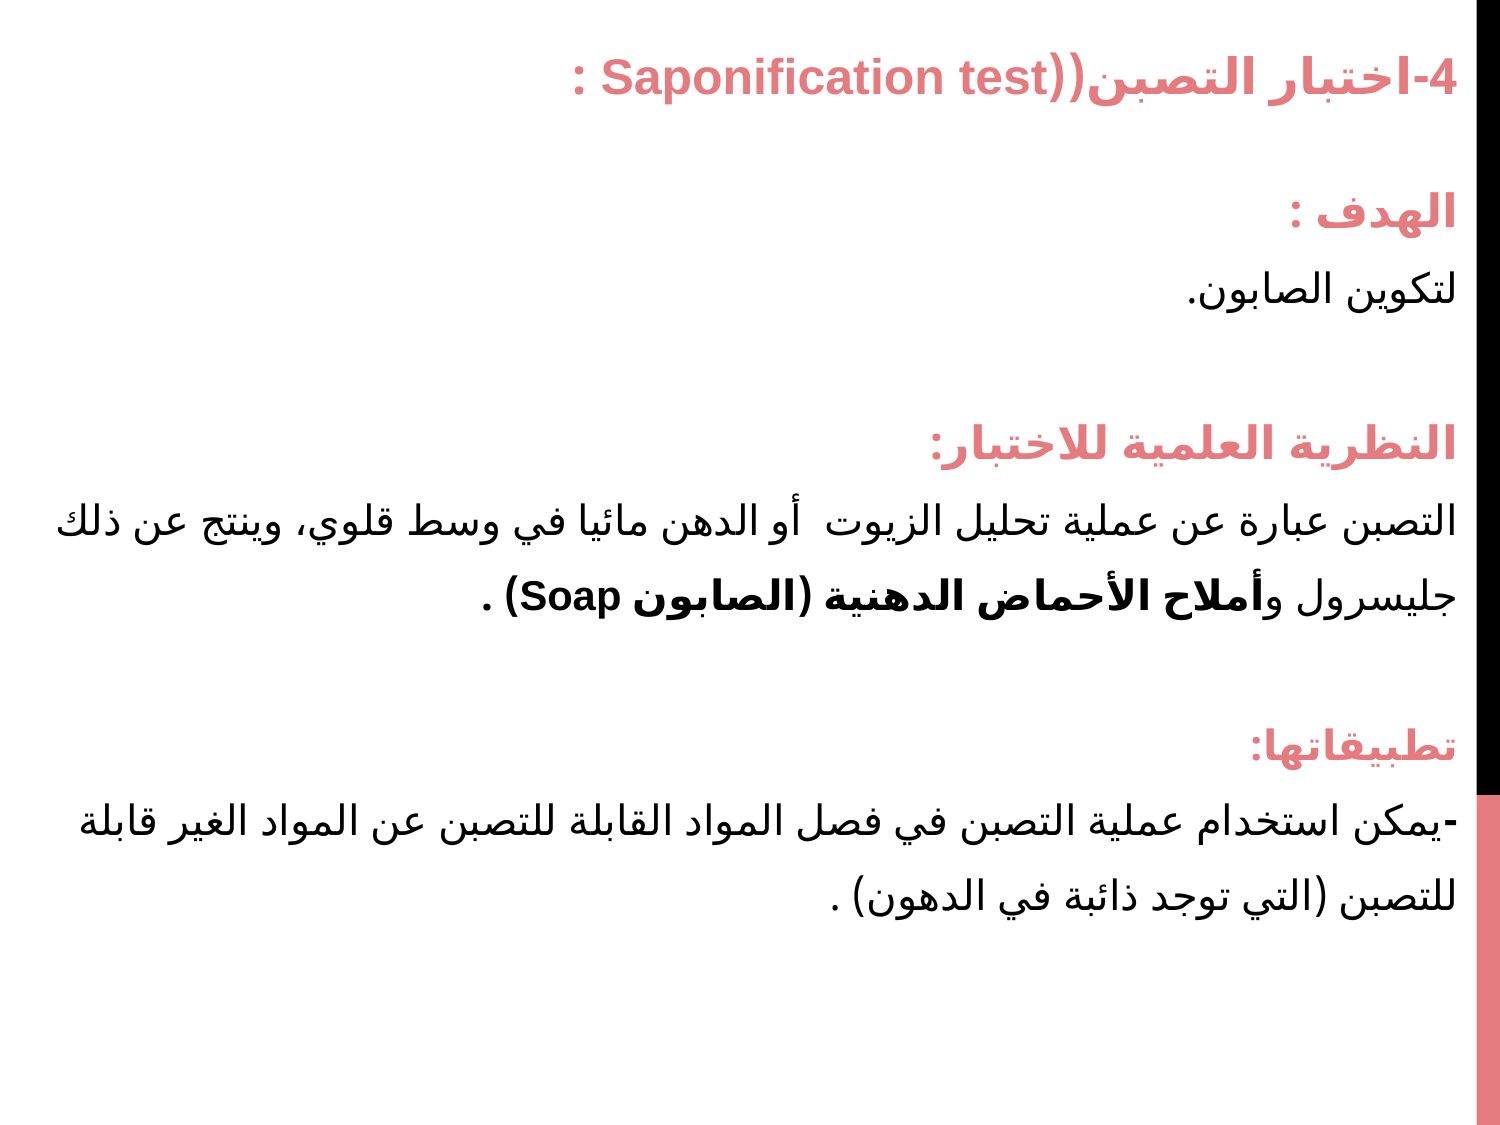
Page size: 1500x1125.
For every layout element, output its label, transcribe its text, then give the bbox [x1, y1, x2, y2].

text_box 4-اختبار التصبن((Saponification test : الهدف : لتكوين الصابون. النظرية العلمية للاختبار: التصبن عبارة عن عملية تحليل الزيوت أو الدهن مائيا في وسط قلوي، وينتج عن ذلك جليسرول وأملاح الأحماض الدهنية (الصابون Soap) . تطبيقاتها: -يمكن استخدام عملية التصبن في فصل المواد القابلة للتصبن عن المواد الغير قابلة للتصبن (التي توجد ذائبة في الدهون) . [6, 6, 1474, 1002]
